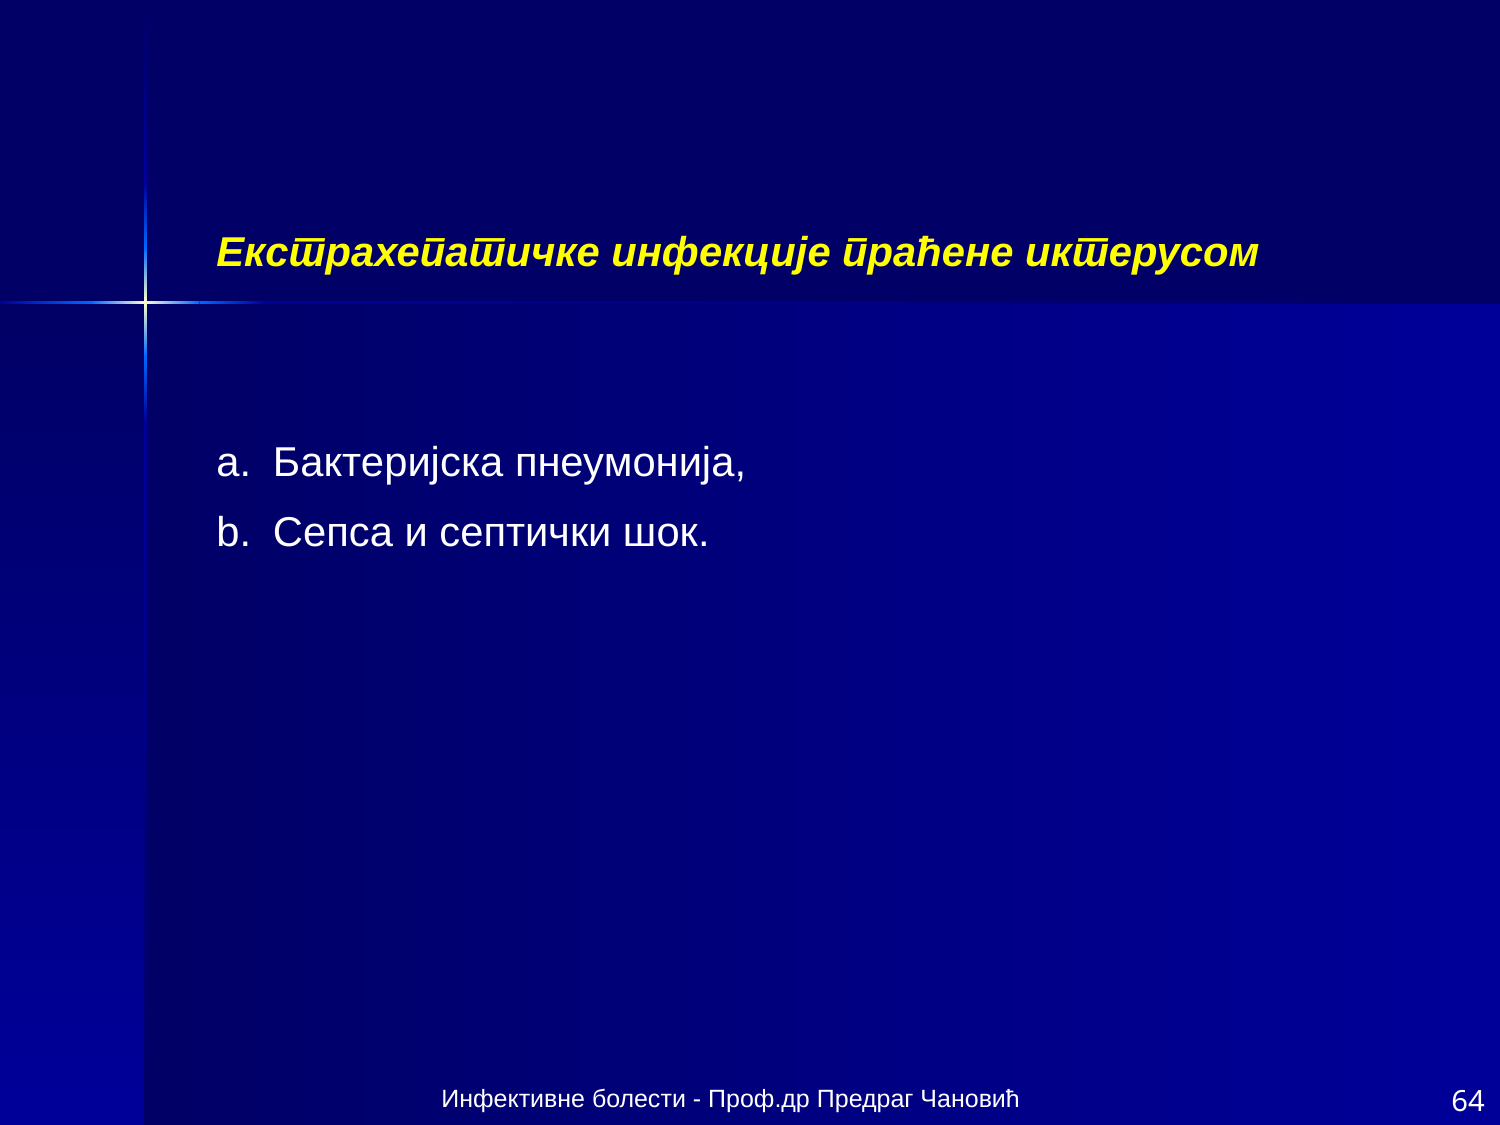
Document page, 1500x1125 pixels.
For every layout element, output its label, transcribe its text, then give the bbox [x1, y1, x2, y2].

slide_number 64 [1324, 1074, 1500, 1125]
text_box Екстрахепатичке инфекције праћене иктерусом Бактеријска пнеумонија, Сепса и септички шок. [201, 197, 1393, 562]
footer Инфективне болести - Проф.др Предраг Чановић [412, 1074, 1051, 1125]
